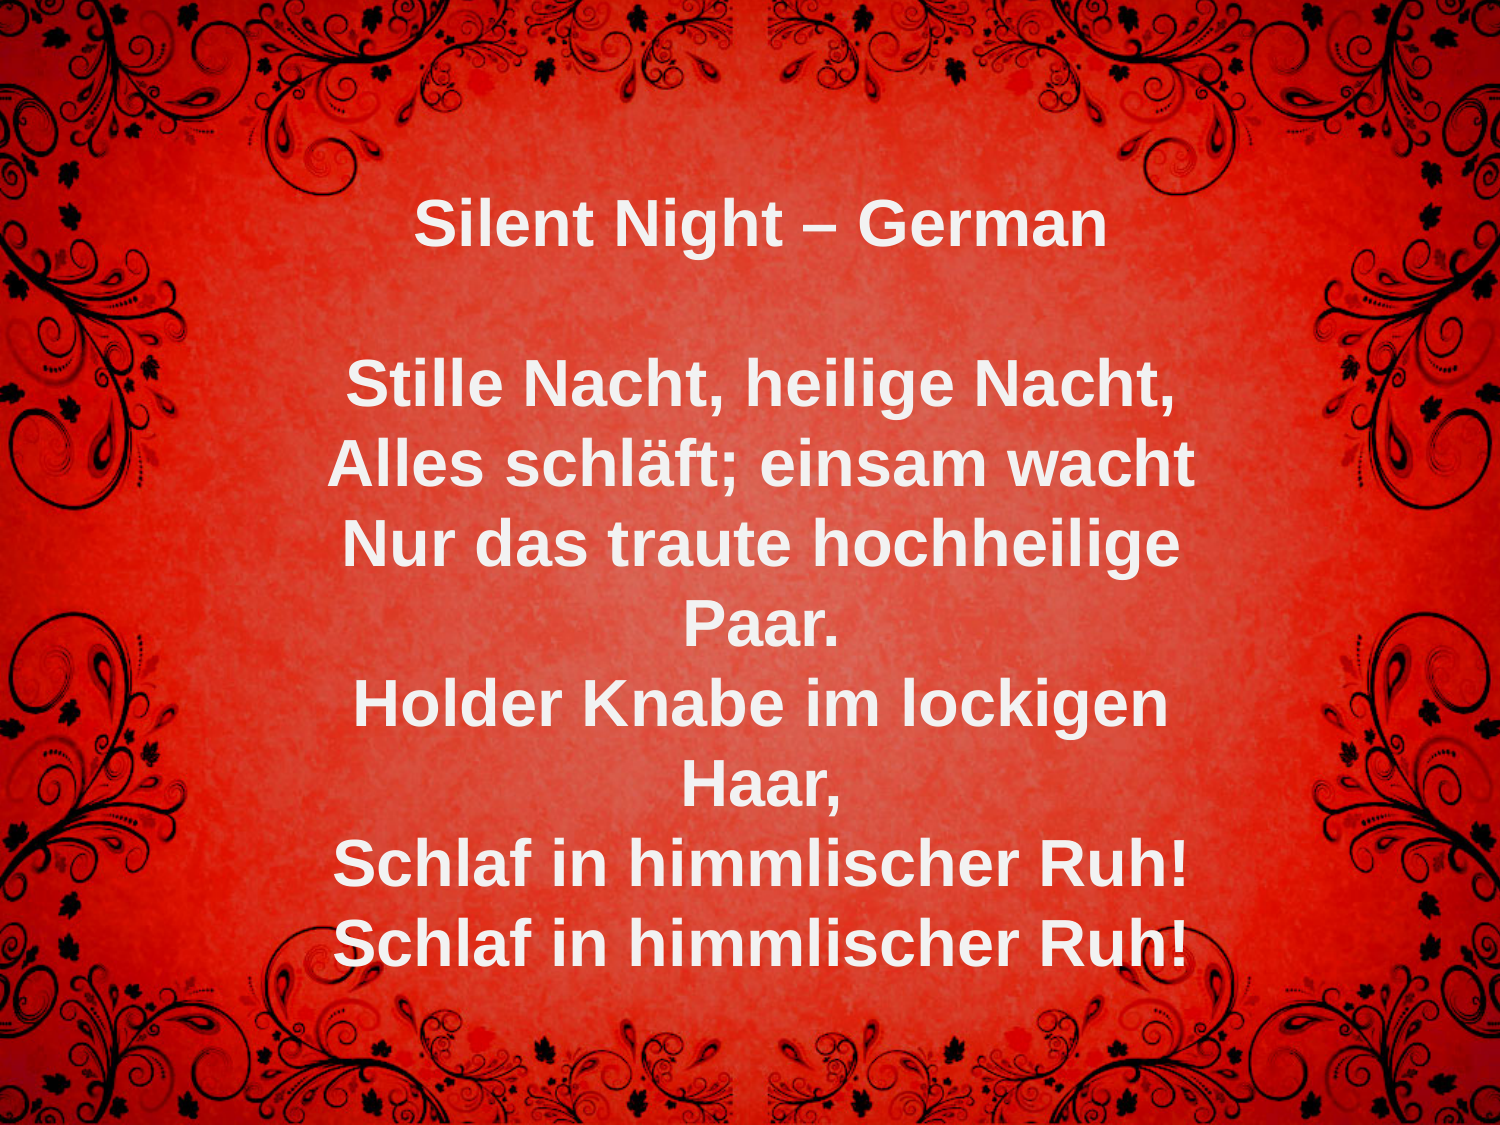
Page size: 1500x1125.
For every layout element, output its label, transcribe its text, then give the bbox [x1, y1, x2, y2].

text_box Silent Night – German Stille Nacht, heilige Nacht, Alles schläft; einsam wacht Nur das traute hochheilige Paar. Holder Knabe im lockigen Haar, Schlaf in himmlischer Ruh! Schlaf in himmlischer Ruh! [289, 172, 1235, 987]
picture [0, 0, 1500, 1125]
